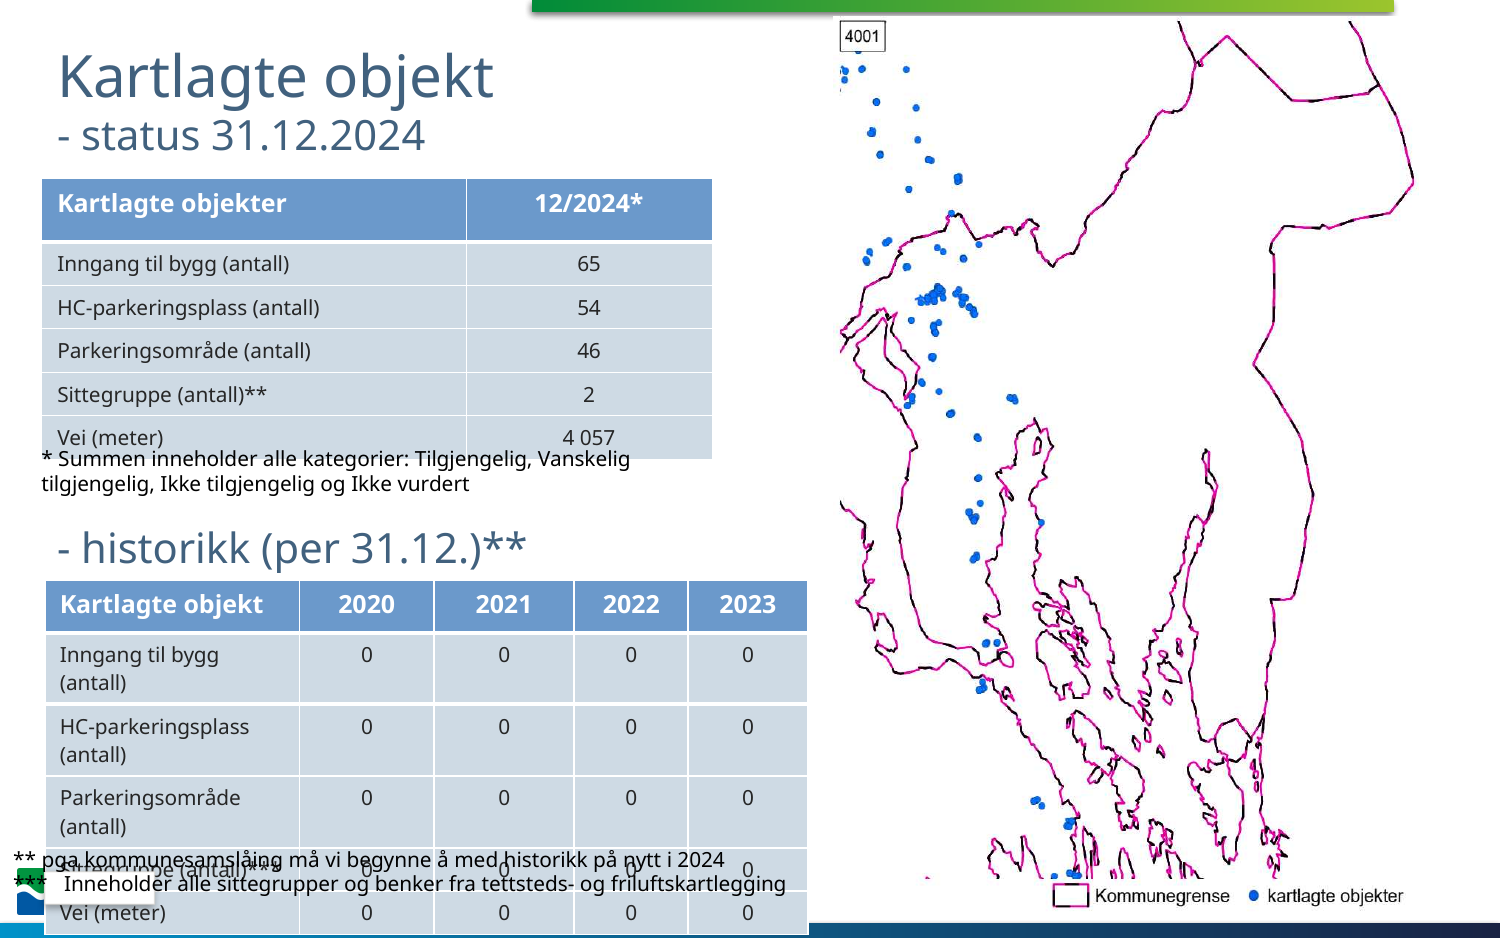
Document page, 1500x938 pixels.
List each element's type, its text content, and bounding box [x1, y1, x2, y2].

table_cell Parkeringsområde (antall) [42, 329, 466, 372]
table_cell 0 [435, 904, 573, 934]
table_cell Vei (meter) [42, 416, 466, 438]
table_header 2022 [575, 581, 687, 631]
text_box Kartlagte objekt - status 31.12.2024 [42, 24, 828, 167]
table_cell 0 [435, 706, 573, 775]
table_cell 0 [689, 635, 807, 702]
table_header 12/2024* [467, 179, 712, 240]
table_cell 0 [689, 892, 807, 934]
table_cell 0 [575, 706, 687, 775]
table_cell 0 [689, 706, 807, 775]
table_cell 0 [300, 777, 433, 838]
text_box * Summen inneholder alle kategorier: Tilgjengelig, Vanskelig tilgjengelig, Ikke tilgjengelig og Ikke vurdert [26, 438, 711, 504]
picture [833, 16, 1419, 913]
table_cell Inngang til bygg (antall) [46, 635, 299, 702]
table_cell Parkeringsområde (antall) [46, 777, 299, 838]
table_cell 54 [467, 286, 712, 328]
text_box ** pga kommunesamslåing må vi begynne å med historikk på nytt i 2024 *** Inneholder alle sittegrupper og benker fra tettsteds- og friluftskartlegging [0, 838, 802, 904]
table_cell 0 [575, 635, 687, 702]
table_header Kartlagte objekter [42, 179, 466, 240]
table_cell Vei (meter) [46, 904, 299, 934]
table_cell HC-parkeringsplass (antall) [42, 286, 466, 328]
table_cell HC-parkeringsplass (antall) [46, 706, 299, 775]
table_cell Inngang til bygg (antall) [42, 244, 466, 285]
table_cell 0 [300, 706, 433, 775]
table_cell 0 [802, 849, 807, 890]
table_cell 0 [575, 777, 687, 838]
table_cell 46 [467, 329, 712, 372]
table_cell 0 [435, 777, 573, 838]
table_header 2023 [689, 581, 807, 631]
table_cell 4 057 [467, 416, 712, 459]
table_cell 0 [689, 777, 807, 847]
table_header 2020 [300, 581, 433, 631]
table_cell Sittegruppe (antall)** [42, 373, 466, 415]
text_box - historikk (per 31.12.)** [42, 496, 828, 580]
table_cell 65 [467, 244, 712, 285]
table_cell 0 [435, 635, 573, 702]
table_header 2021 [435, 581, 573, 631]
table_cell 0 [300, 635, 433, 702]
table_cell 0 [575, 904, 687, 934]
table_header Kartlagte objekt [46, 581, 299, 631]
table_cell 0 [300, 904, 433, 934]
table_cell 2 [467, 373, 712, 415]
